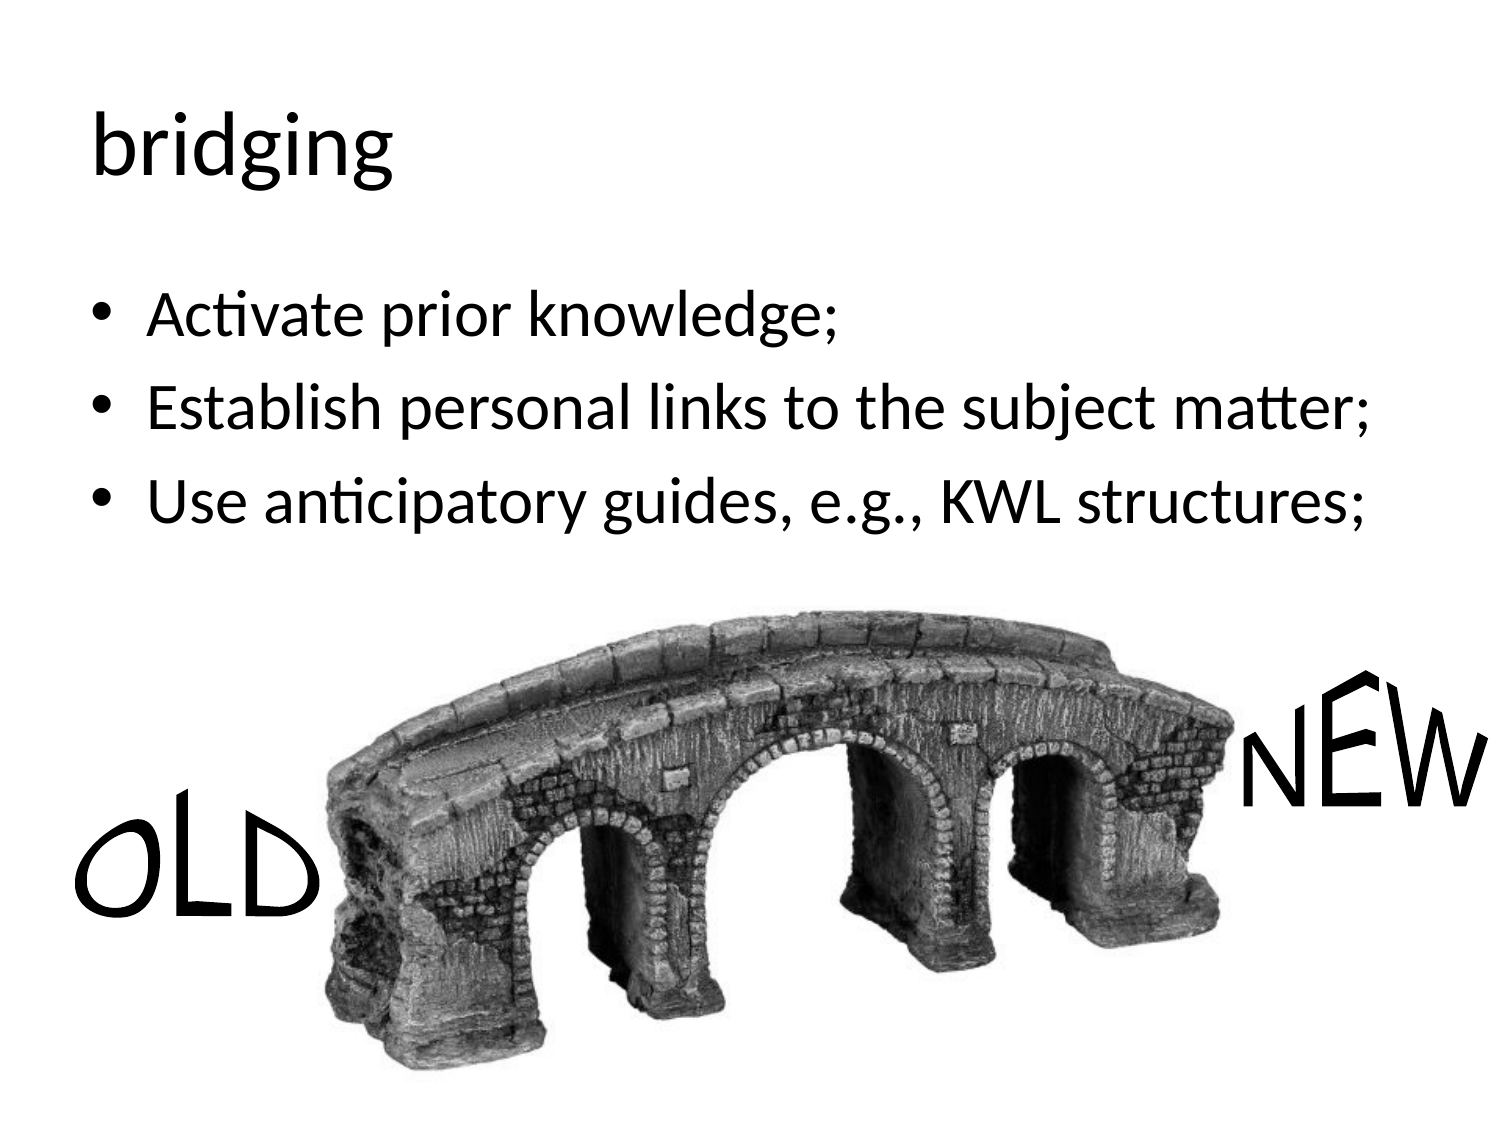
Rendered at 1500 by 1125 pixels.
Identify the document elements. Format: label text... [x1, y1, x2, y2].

title bridging [75, 45, 1425, 233]
list Activate prior knowledge; Establish personal links to the subject matter; Use anticipatory guides, e.g., KWL structures; [75, 262, 1425, 1005]
picture [305, 567, 1244, 1125]
